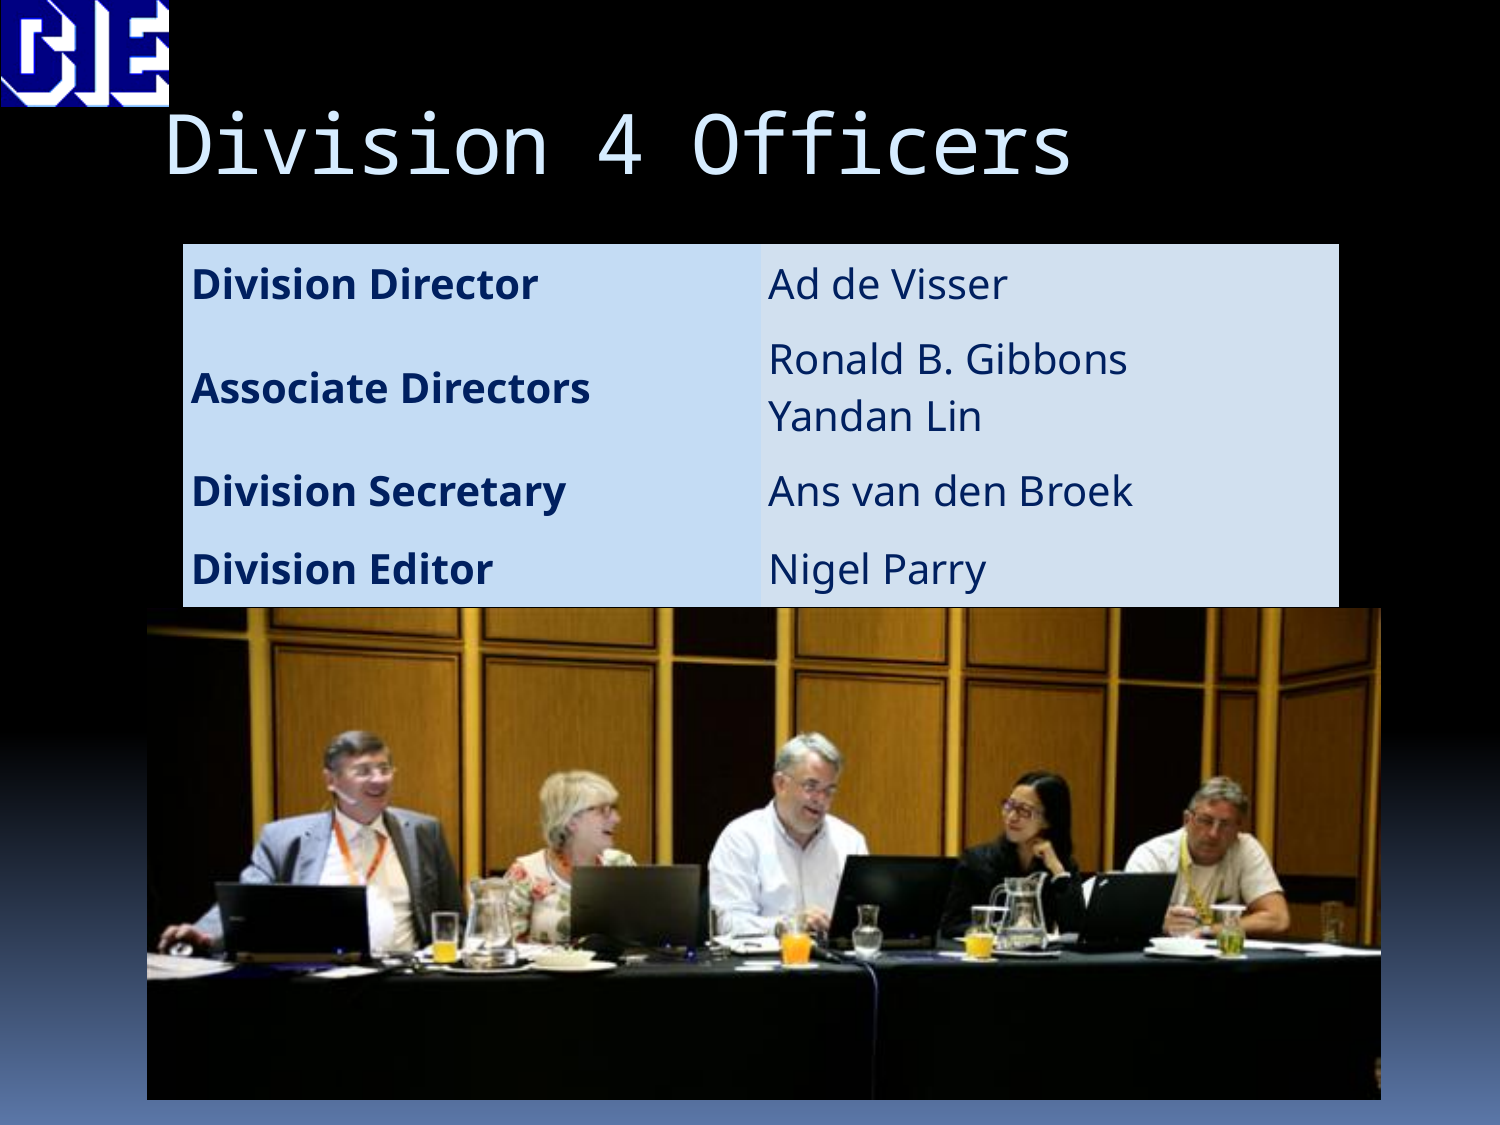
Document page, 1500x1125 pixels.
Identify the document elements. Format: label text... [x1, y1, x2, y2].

table_cell Associate Directors [183, 322, 761, 452]
table_header Division Director [183, 244, 761, 322]
table_cell Nigel Parry [761, 529, 1339, 599]
picture [147, 608, 1381, 1101]
table_header Ad de Visser [761, 244, 1339, 322]
table_cell Ronald B. Gibbons Yandan Lin [761, 322, 1339, 452]
table_cell Division Secretary [183, 452, 761, 529]
table_cell Division Editor [183, 529, 761, 599]
table_cell Ans van den Broek [761, 452, 1339, 529]
title Division 4 Officers [150, 83, 1425, 234]
